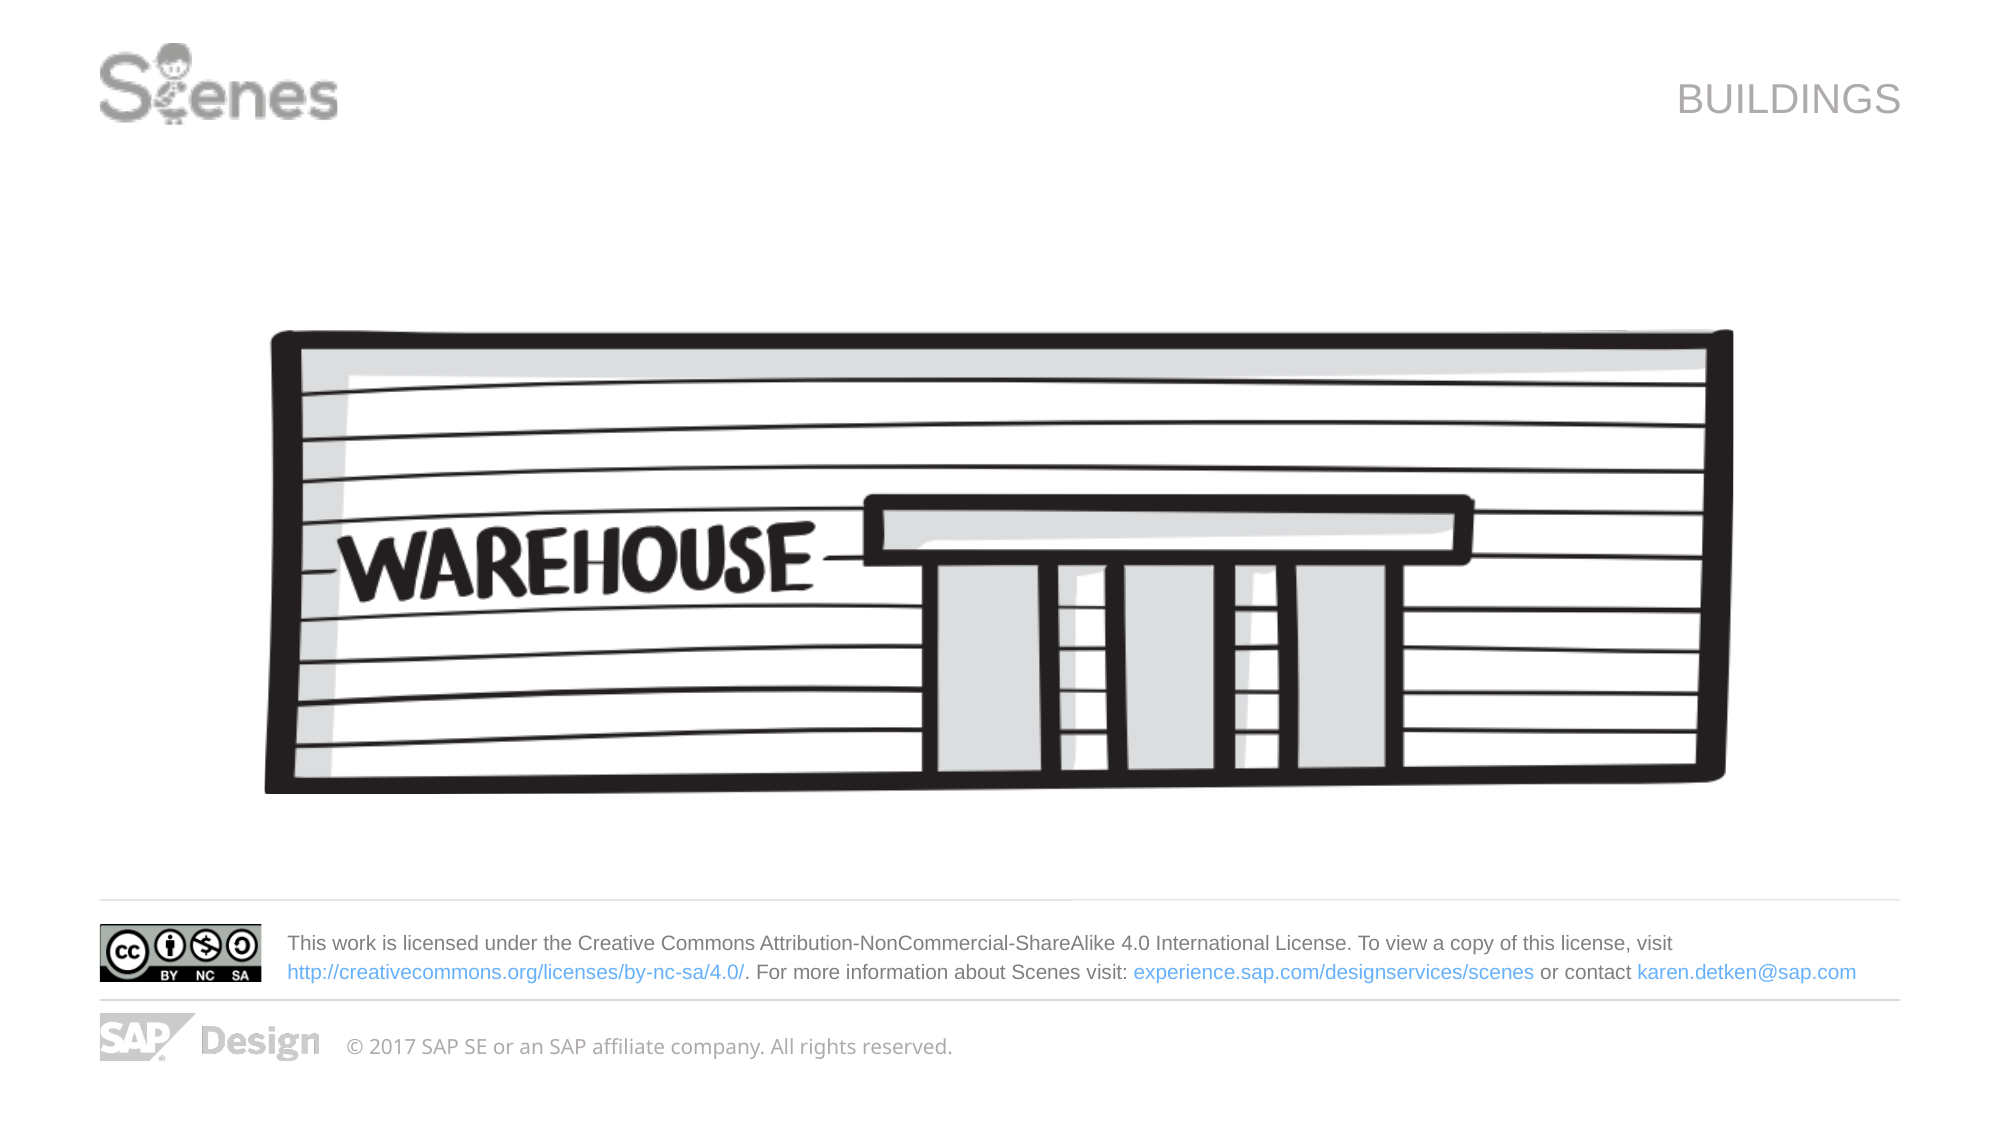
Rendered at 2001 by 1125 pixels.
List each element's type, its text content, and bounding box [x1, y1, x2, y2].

title BUILDINGS [1001, 77, 1902, 116]
picture [264, 329, 1734, 794]
